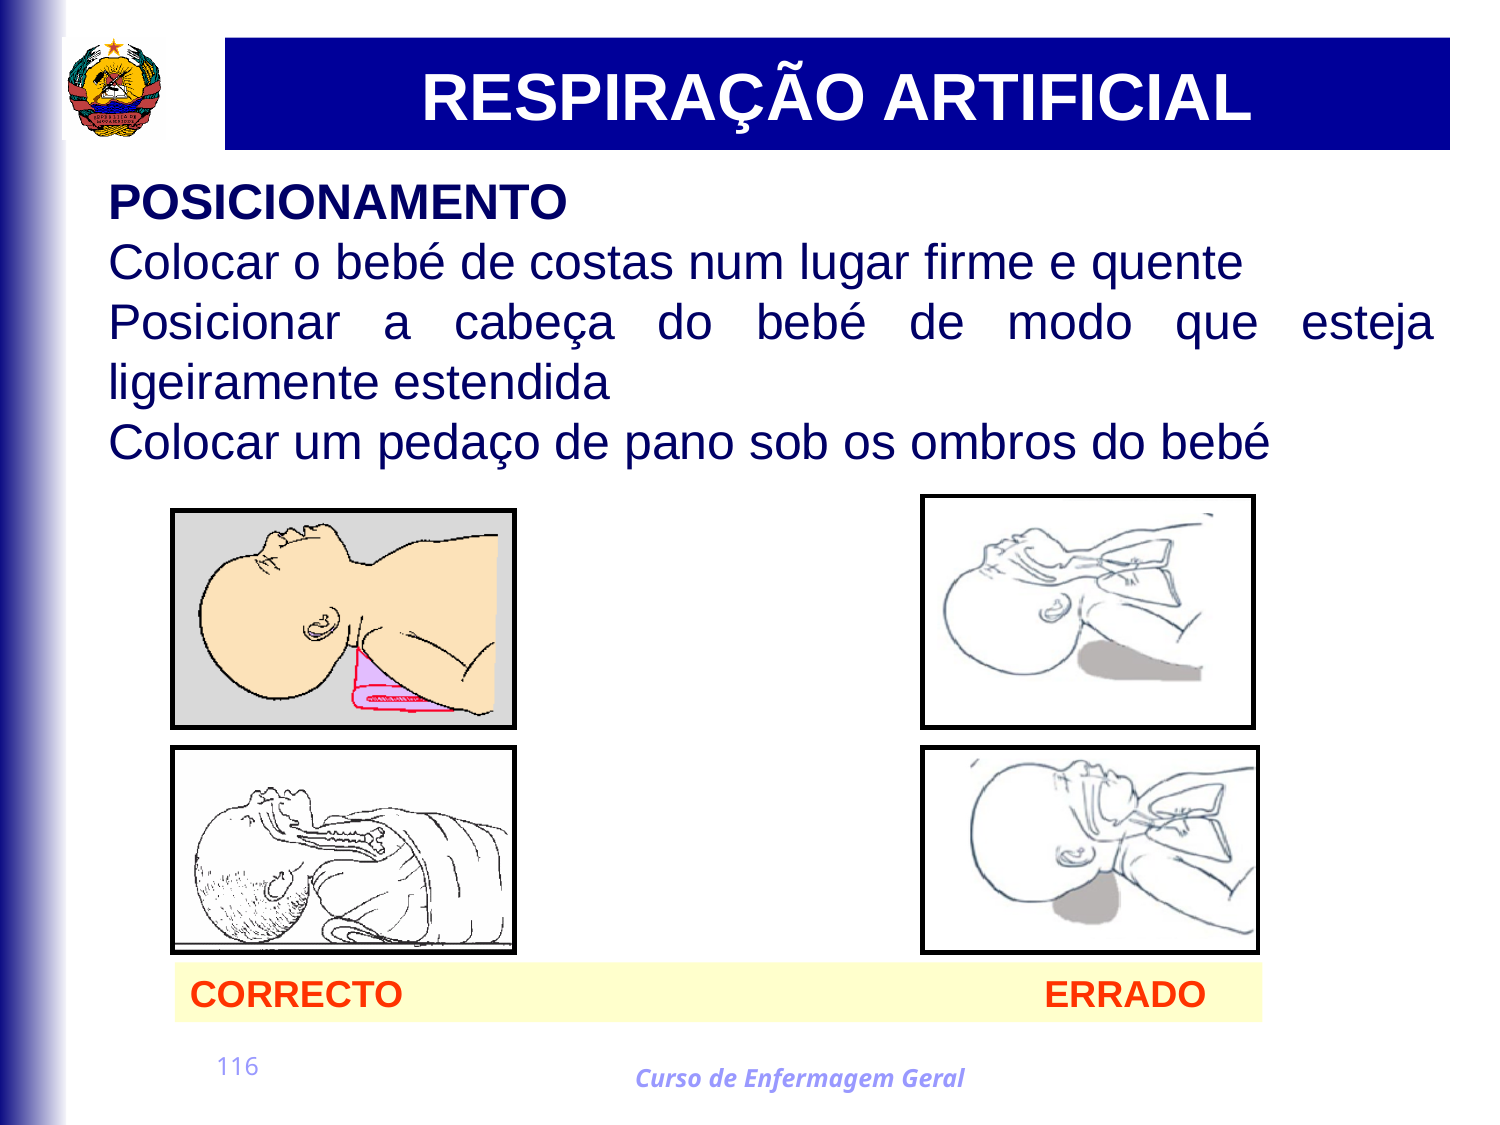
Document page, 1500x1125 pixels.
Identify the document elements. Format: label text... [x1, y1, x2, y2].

title RESPIRAÇÃO ARTIFICIAL [224, 37, 1451, 151]
picture [174, 749, 513, 951]
picture [924, 749, 1256, 951]
footer Curso de Enfermagem Geral [499, 1049, 1101, 1101]
picture [924, 498, 1252, 726]
text_box POSICIONAMENTO Colocar o bebé de costas num lugar firme e quente Posicionar a cabeça do bebé de modo que esteja ligeiramente estendida Colocar um pedaço de pano sob os ombros do bebé [93, 162, 1450, 478]
slide_number 116 [62, 1037, 413, 1098]
picture [174, 512, 513, 726]
text_box CORRECTO ERRADO [174, 962, 1263, 1023]
